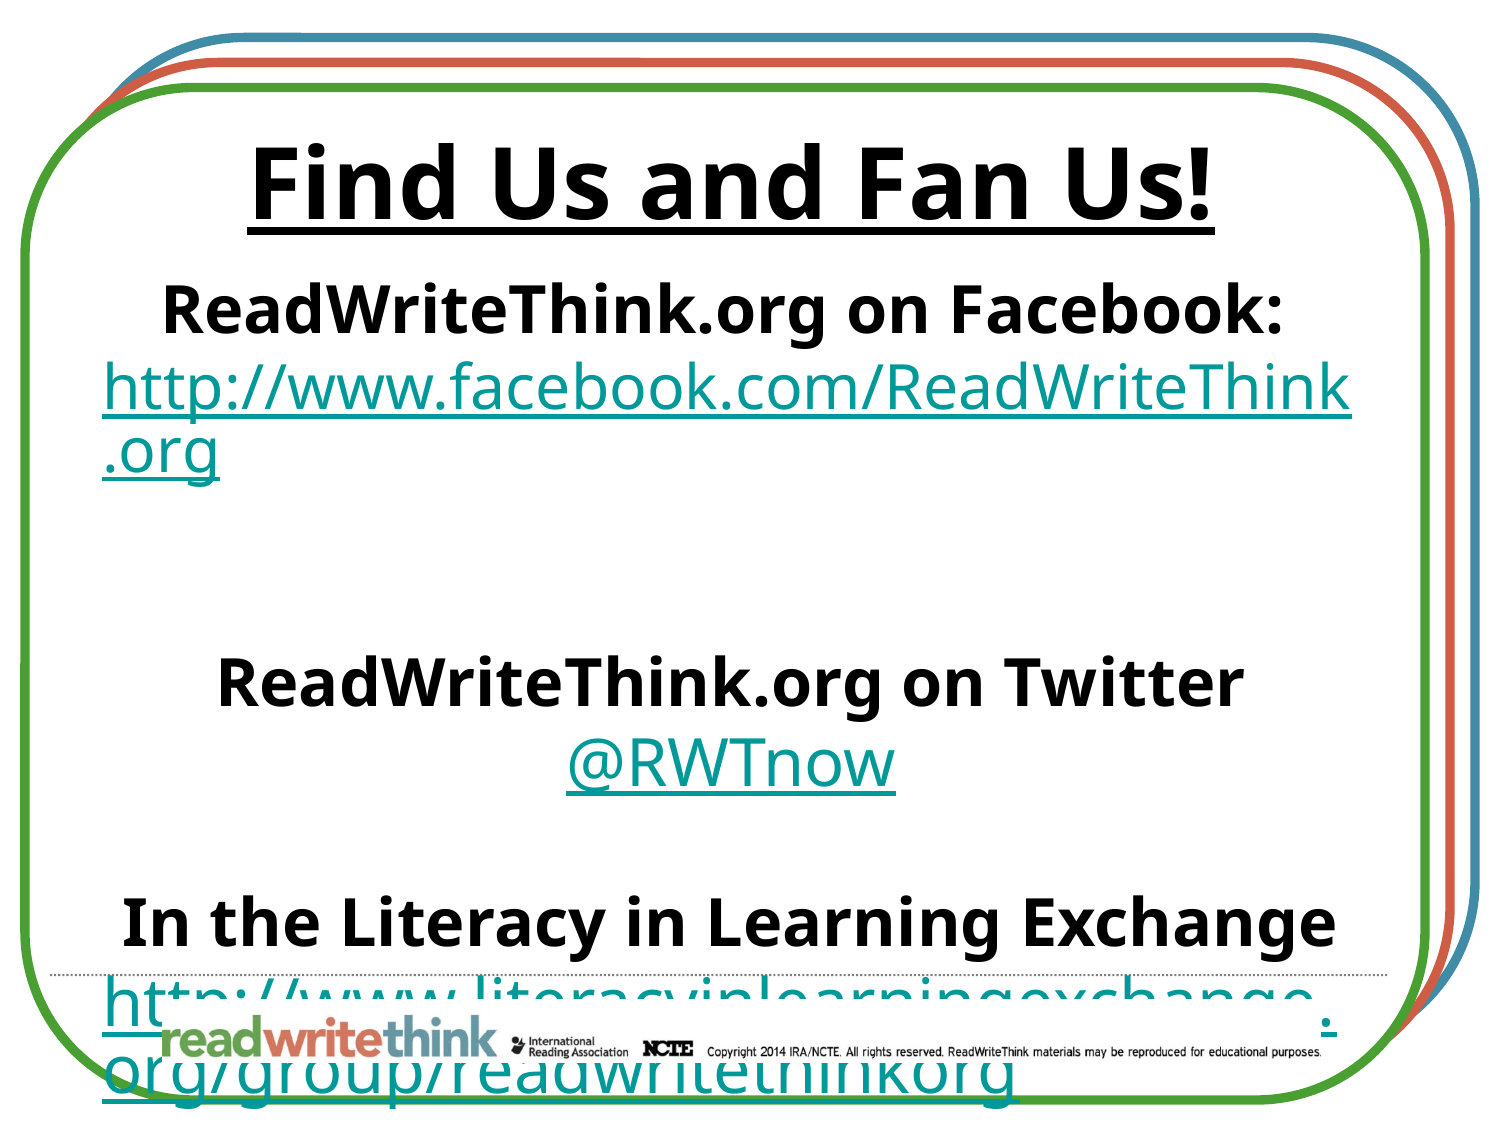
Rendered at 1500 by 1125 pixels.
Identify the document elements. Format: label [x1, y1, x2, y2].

text_box [24, 37, 1476, 1101]
picture [162, 999, 1322, 1063]
